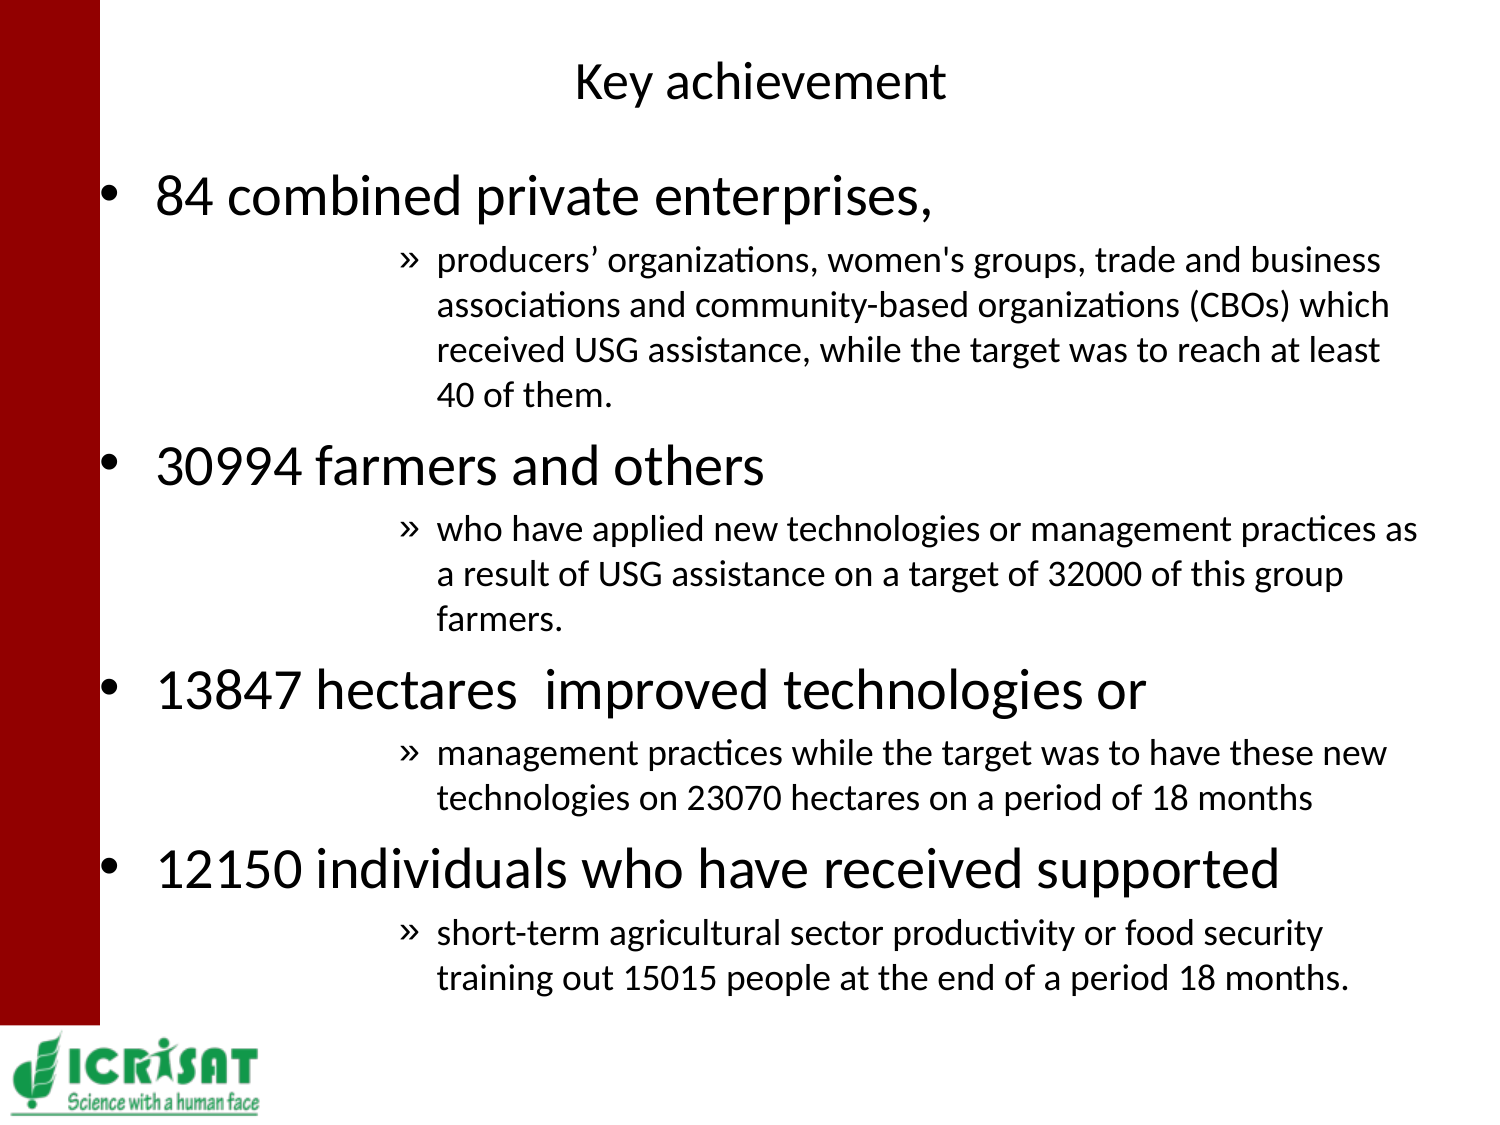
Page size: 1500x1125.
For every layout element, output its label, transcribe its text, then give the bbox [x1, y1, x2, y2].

text_box [0, 0, 102, 1024]
title Key achievement [92, 37, 1443, 118]
list 84 combined private enterprises, producers’ organizations, women's groups, trade and business associations and community-based organizations (CBOs) which received USG assistance, while the target was to reach at least 40 of them. 30994 farmers and others who have applied new technologies or management practices as a result of USG assistance on a target of 32000 of this group farmers. 13847 hectares improved technologies or management practices while the target was to have these new technologies on 23070 hectares on a period of 18 months 12150 individuals who have received supported short-term agricultural sector productivity or food security training out 15015 people at the end of a period 18 months. [84, 149, 1443, 1075]
picture [0, 1025, 264, 1125]
